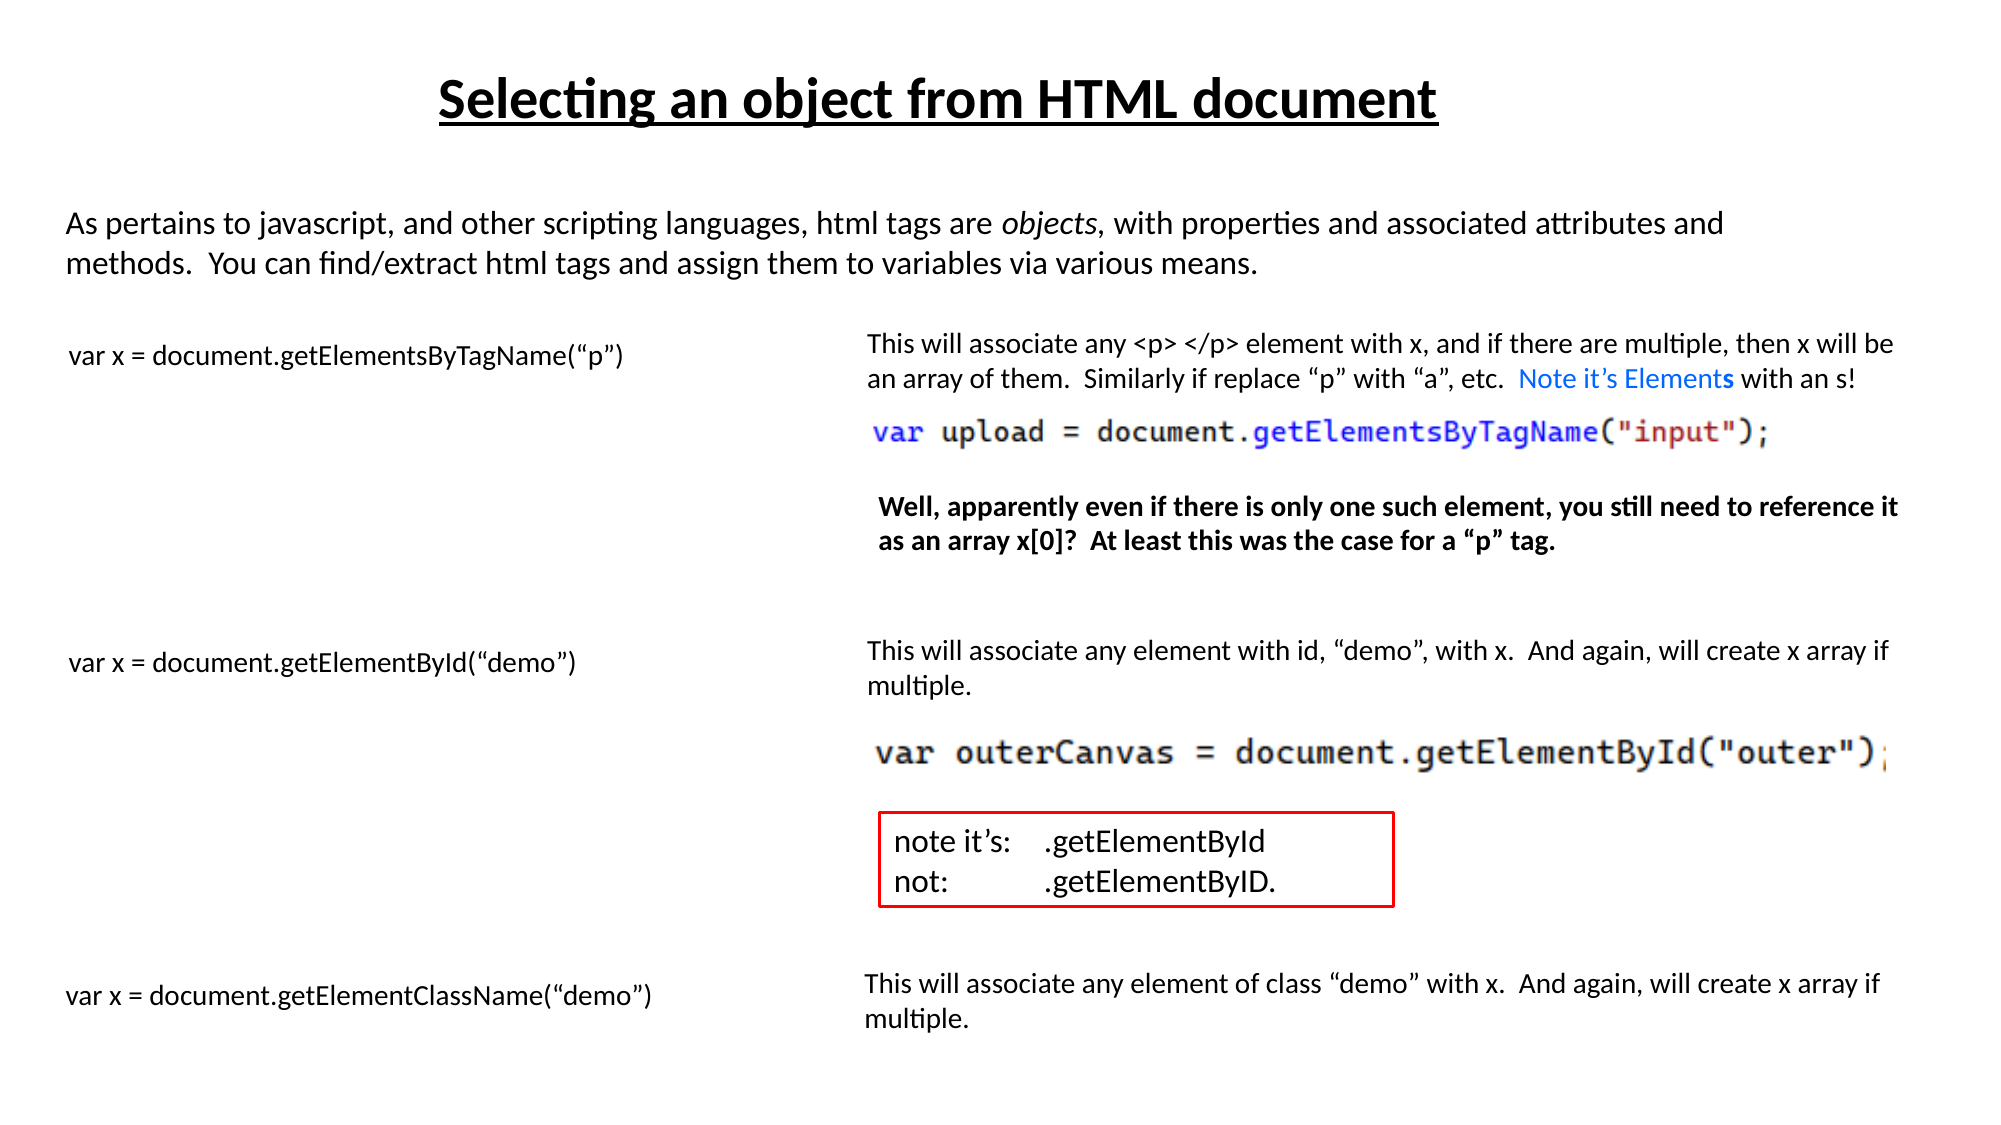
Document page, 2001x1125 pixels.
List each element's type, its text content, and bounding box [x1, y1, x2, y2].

text_box Well, apparently even if there is only one such element, you still need to reference it as an array x[0]? At least this was the case for a “p” tag. [863, 479, 1924, 565]
text_box note it’s: .getElementById not: .getElementByID. [879, 812, 1394, 907]
text_box Selecting an object from HTML document [423, 52, 1630, 138]
text_box This will associate any <p> </p> element with x, and if there are multiple, then x will be an array of them. Similarly if replace “p” with “a”, etc. Note it’s Elements with an s! [852, 316, 1913, 402]
picture [863, 721, 1886, 777]
text_box var x = document.getElementClassName(“demo”) [50, 969, 713, 1019]
text_box This will associate any element of class “demo” with x. And again, will create x array if multiple. [849, 957, 1910, 1042]
text_box As pertains to javascript, and other scripting languages, html tags are objects, with properties and associated attributes and methods. You can find/extract html tags and assign them to variables via various means. [50, 193, 1764, 289]
picture [863, 412, 1772, 453]
text_box var x = document.getElementsByTagName(“p”) [53, 328, 663, 379]
text_box This will associate any element with id, “demo”, with x. And again, will create x array if multiple. [852, 624, 1913, 709]
text_box var x = document.getElementById(“demo”) [53, 636, 663, 686]
